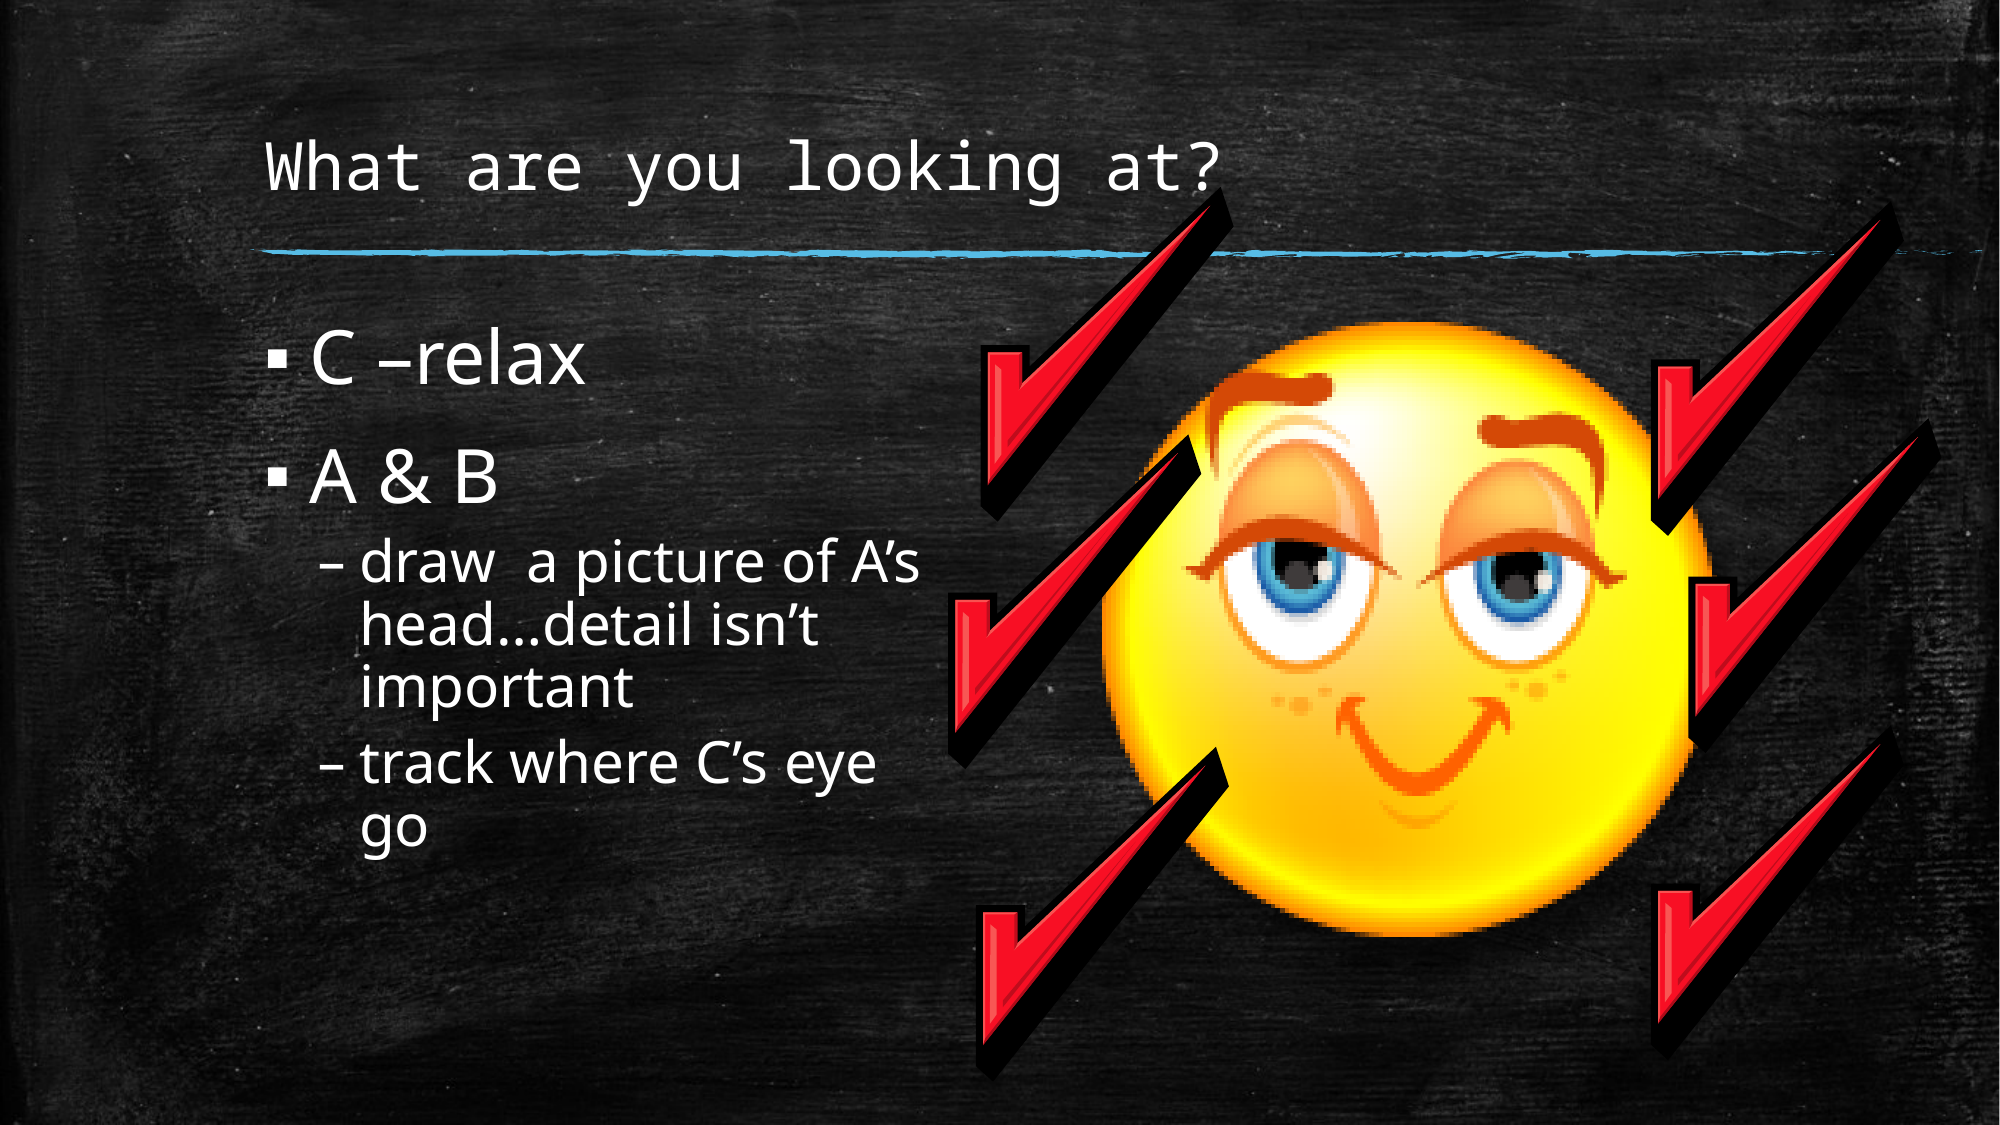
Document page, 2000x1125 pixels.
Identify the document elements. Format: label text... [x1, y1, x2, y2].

picture [947, 185, 1943, 1083]
title What are you looking at? [249, 45, 1750, 213]
list C –relax A & B draw a picture of A’s head…detail isn’t important track where C’s eye go [249, 312, 975, 1013]
